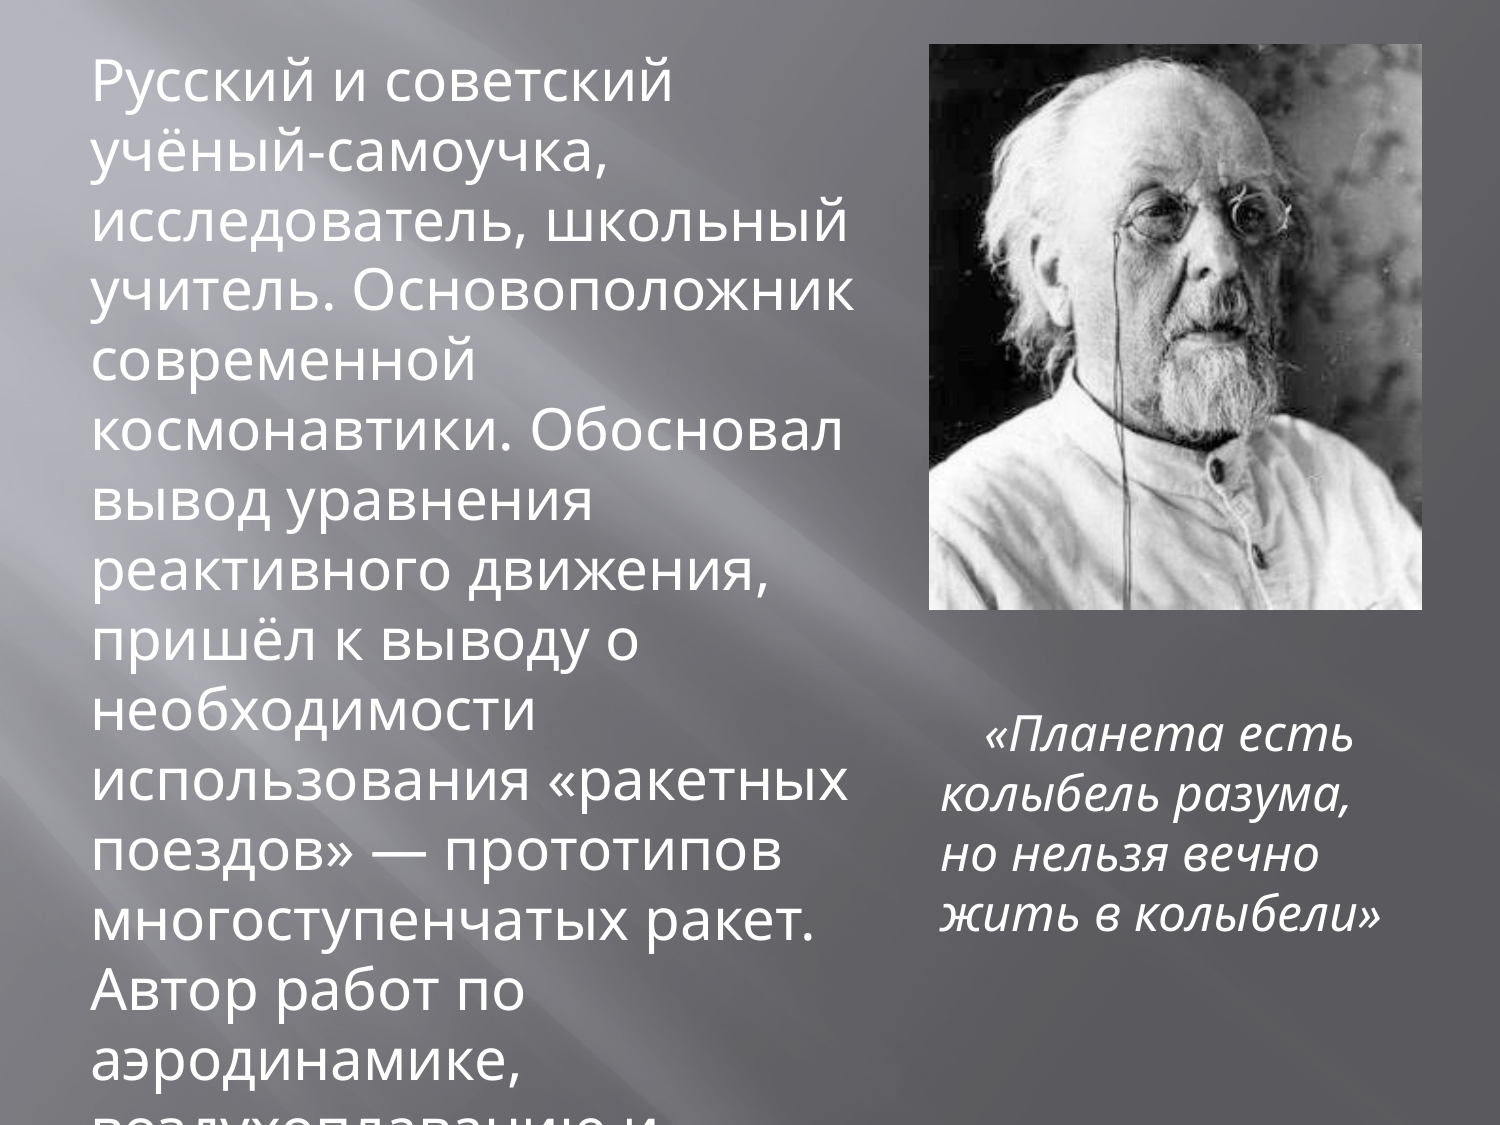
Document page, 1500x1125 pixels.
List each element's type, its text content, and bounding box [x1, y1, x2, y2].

list Русский и советский учёный-самоучка, исследователь, школьный учитель. Основоположник современной космонавтики. Обосновал вывод уравнения реактивного движения, пришёл к выводу о необходимости использования «ракетных поездов» — прототипов многоступенчатых ракет. Автор работ по аэродинамике, воздухоплаванию и другим наукам. [74, 34, 891, 1006]
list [929, 44, 1422, 610]
title «Планета есть колыбель разума, но нельзя вечно жить в колыбели» [925, 656, 1420, 950]
